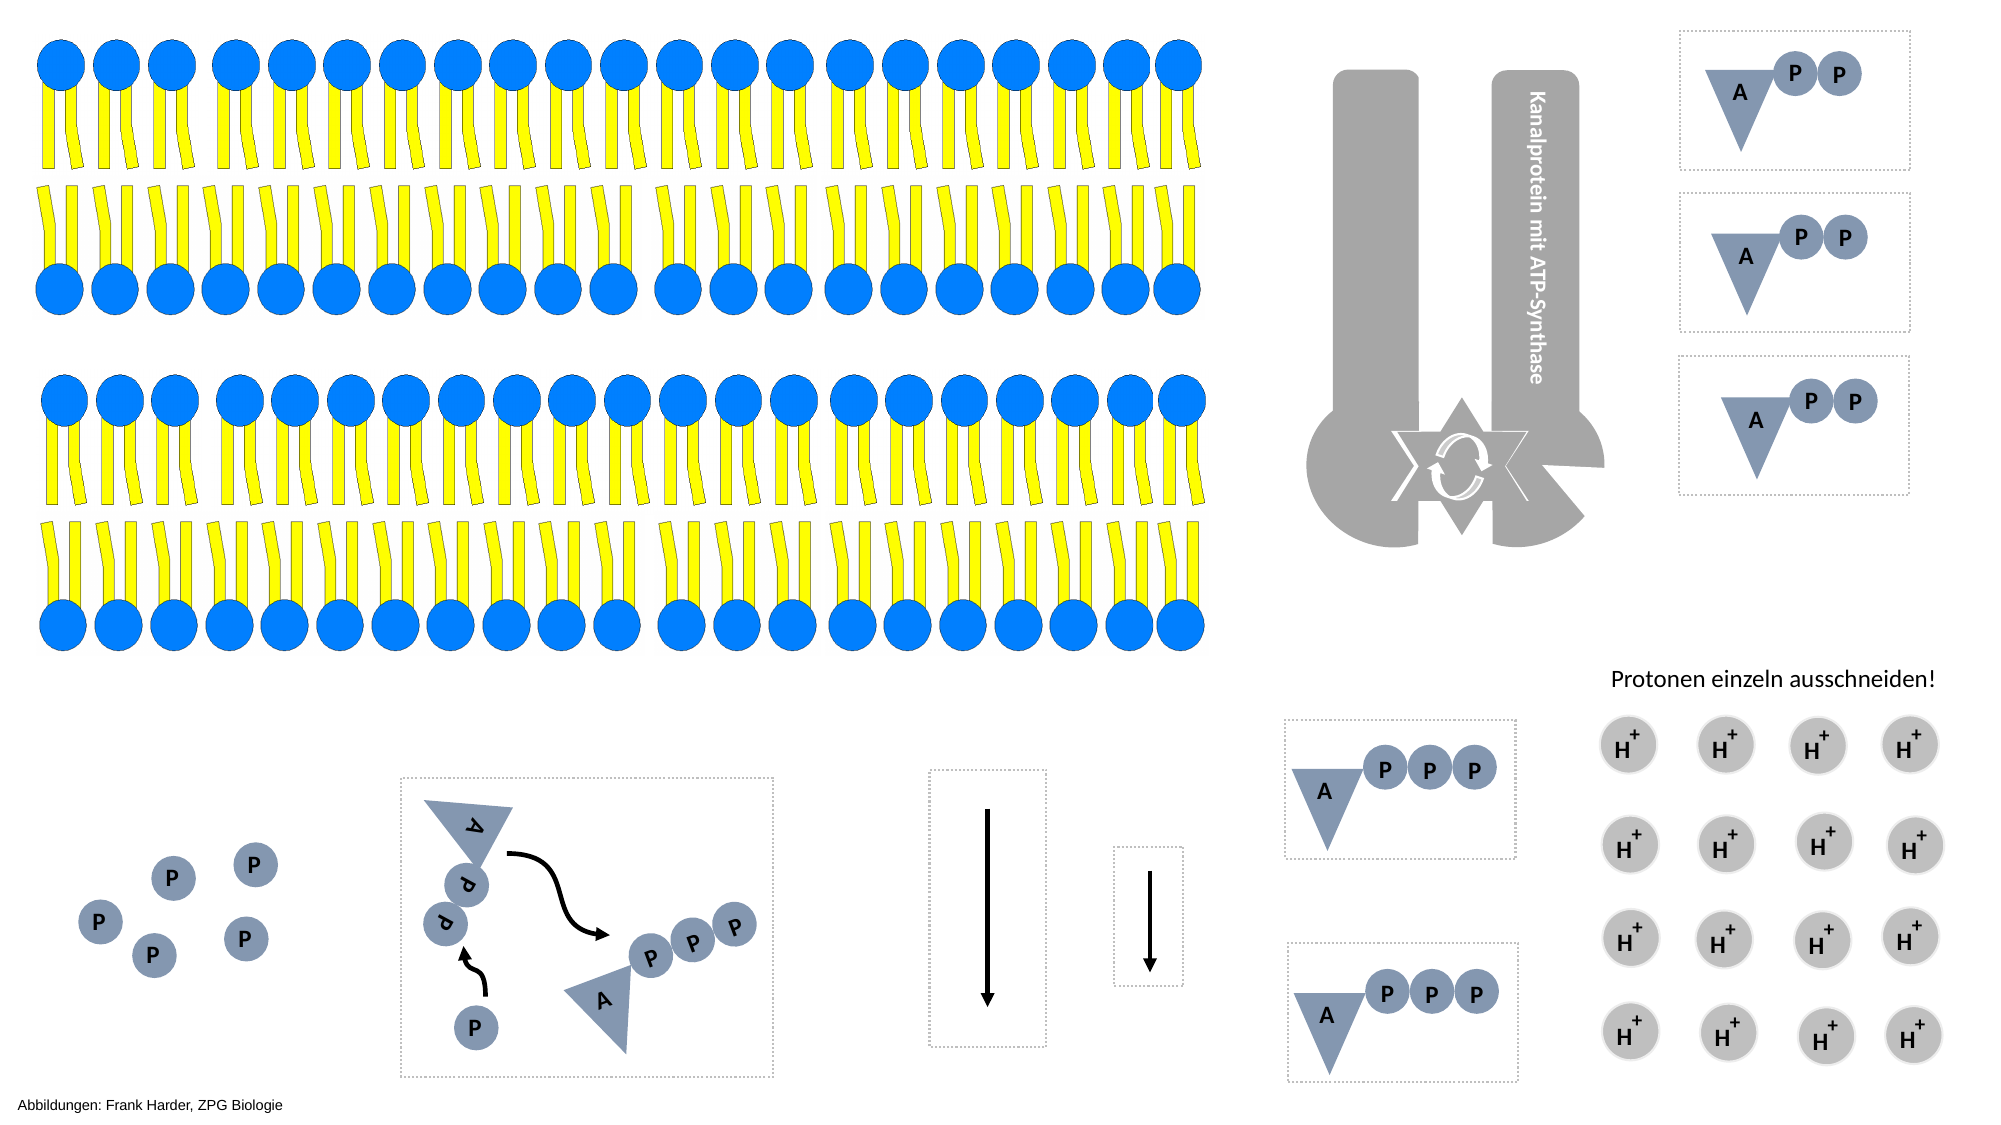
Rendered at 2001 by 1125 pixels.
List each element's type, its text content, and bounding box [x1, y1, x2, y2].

text_box [1113, 846, 1184, 987]
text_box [1706, 49, 1896, 150]
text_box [1290, 745, 1531, 849]
text_box [1678, 355, 1910, 496]
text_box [32, 34, 1205, 320]
text_box [1284, 719, 1517, 860]
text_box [1599, 712, 1960, 1068]
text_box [131, 931, 209, 977]
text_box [77, 897, 156, 944]
text_box [1679, 30, 1911, 171]
text_box [1287, 942, 1519, 1083]
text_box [232, 840, 311, 887]
text_box [928, 769, 1047, 1048]
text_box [1712, 213, 1902, 313]
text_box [391, 779, 806, 1050]
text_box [36, 369, 1209, 656]
text_box Protonen einzeln ausschneiden! [1596, 655, 1952, 700]
text_box Abbildungen: Frank Harder, ZPG Biologie [3, 1088, 299, 1121]
text_box [1679, 192, 1911, 333]
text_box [150, 854, 229, 900]
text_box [1293, 969, 1533, 1073]
text_box [400, 1050, 774, 1078]
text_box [1722, 377, 1912, 477]
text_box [1306, 63, 1619, 546]
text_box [223, 914, 301, 961]
